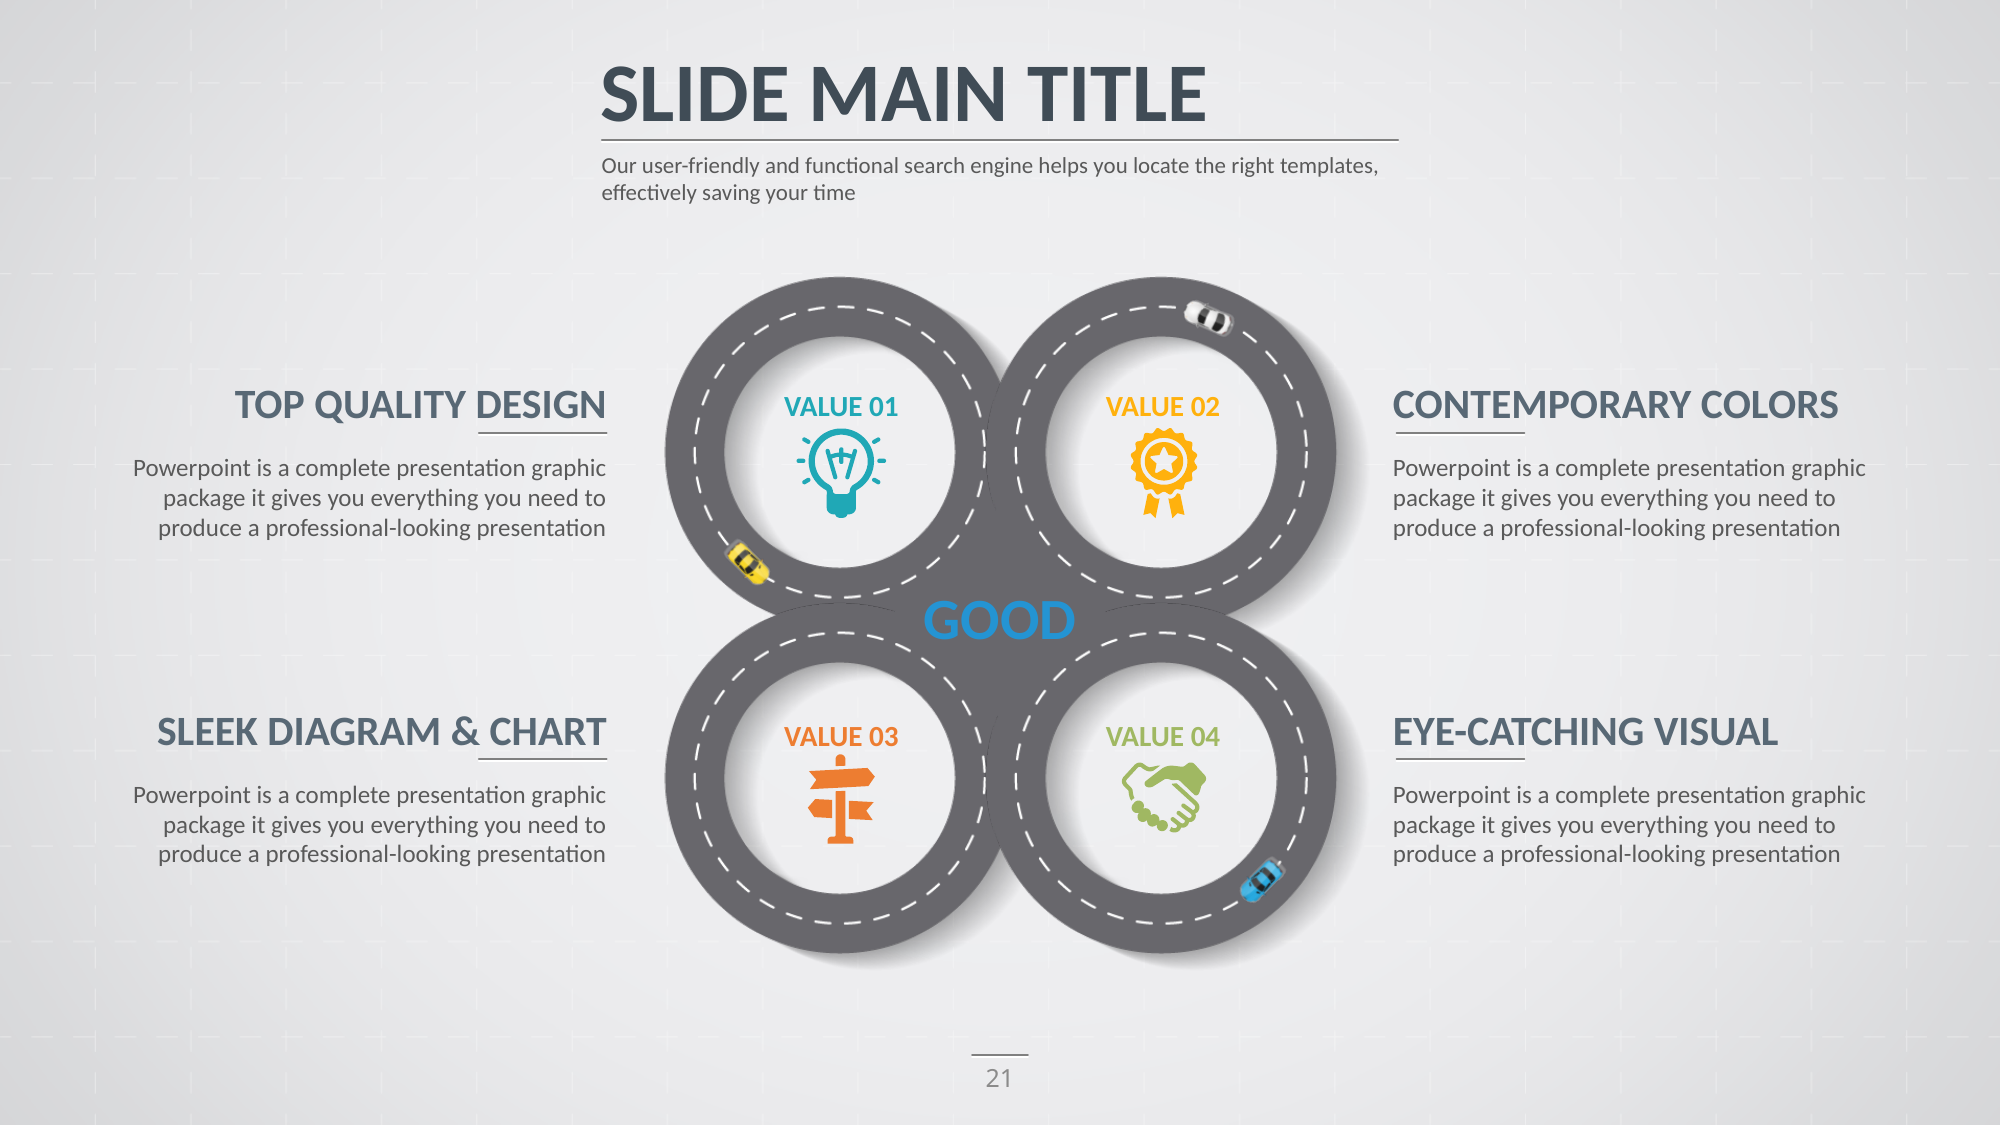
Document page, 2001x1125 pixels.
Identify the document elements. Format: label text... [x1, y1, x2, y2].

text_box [756, 383, 926, 518]
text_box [1378, 369, 1892, 551]
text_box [649, 270, 1379, 978]
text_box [1078, 383, 1248, 519]
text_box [756, 713, 926, 844]
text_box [1378, 695, 1892, 877]
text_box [1078, 713, 1248, 833]
picture [0, 0, 2000, 1125]
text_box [107, 369, 622, 551]
slide_number 21 [923, 1049, 1077, 1110]
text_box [107, 695, 622, 877]
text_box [585, 30, 1415, 214]
